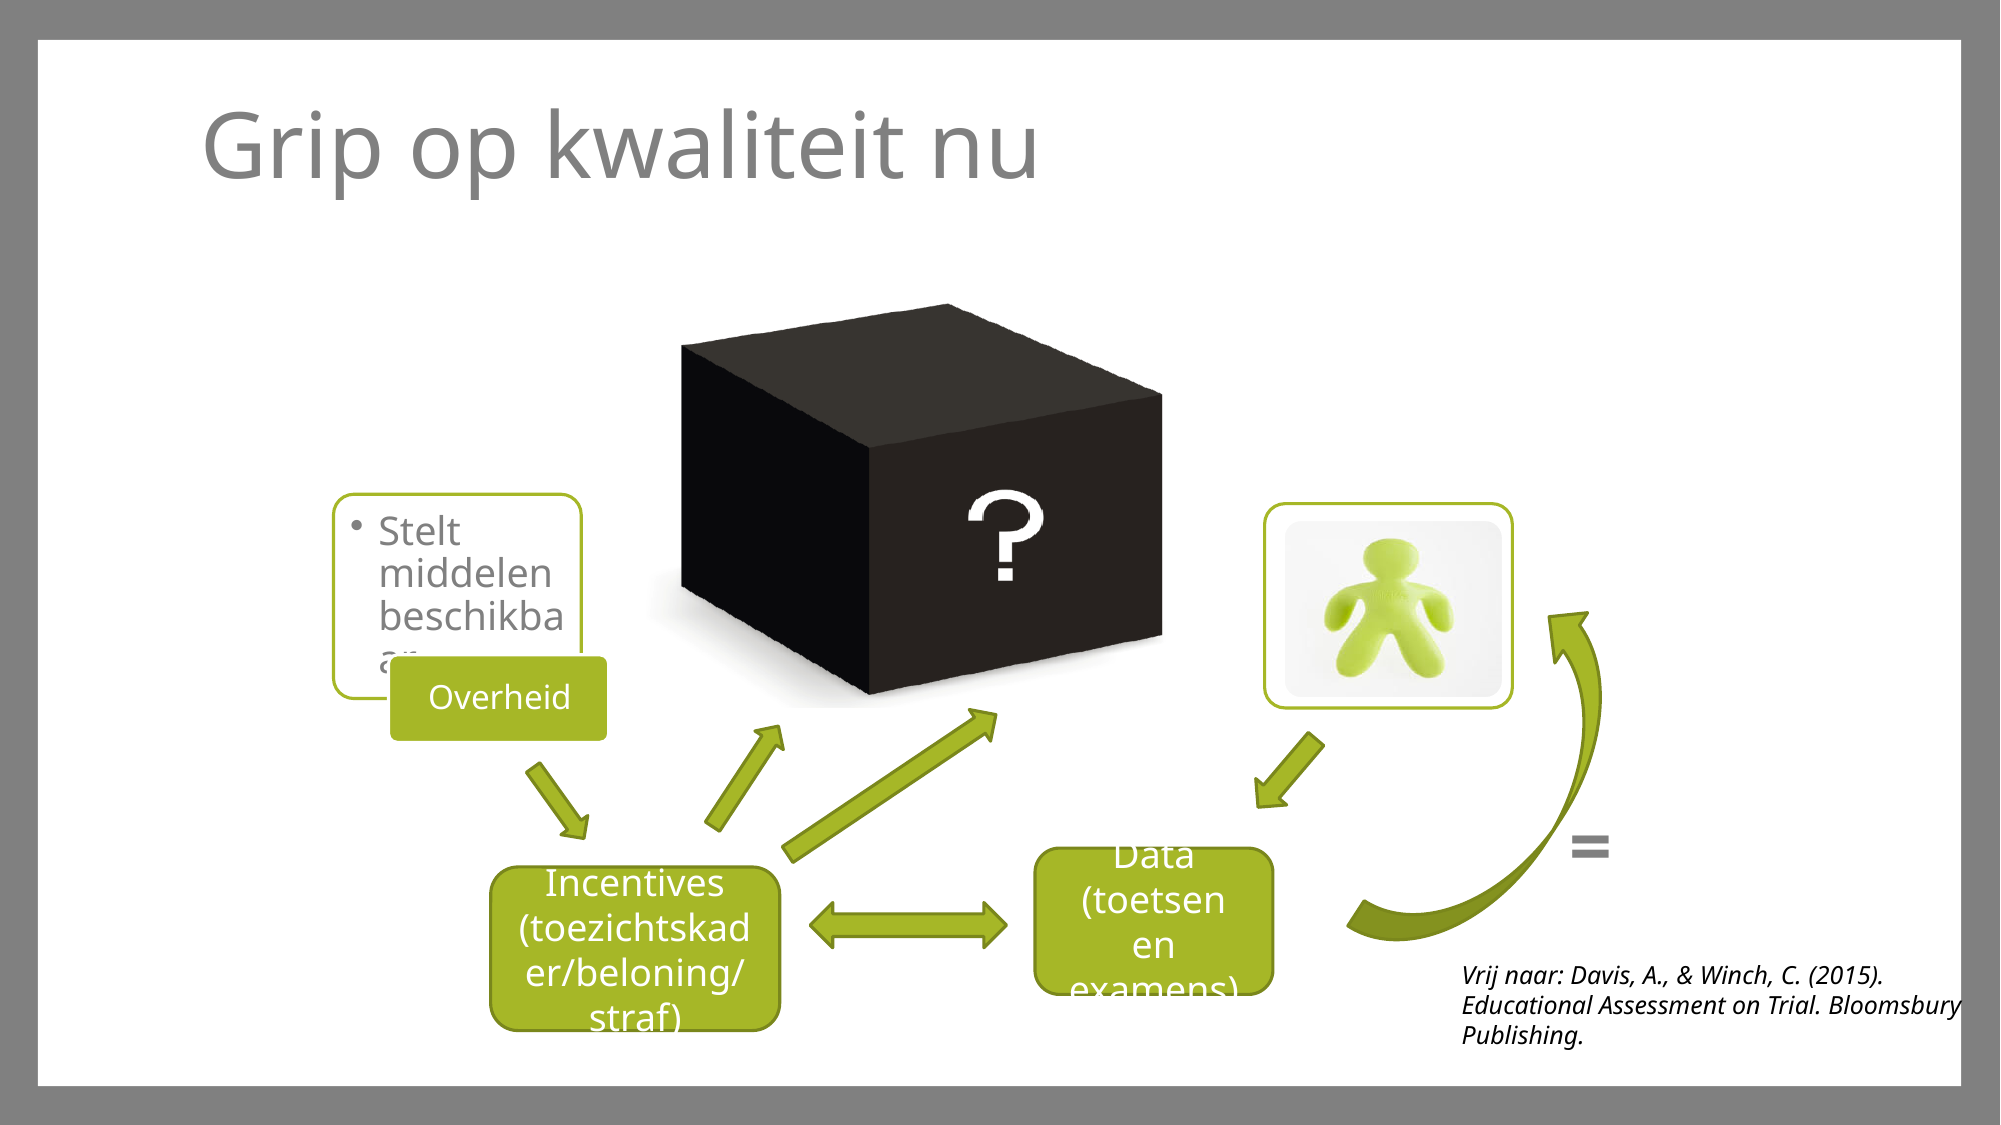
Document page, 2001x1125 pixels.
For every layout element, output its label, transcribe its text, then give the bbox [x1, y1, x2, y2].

text_box = [1554, 791, 1647, 897]
text_box Vrij naar: Davis, A., & Winch, C. (2015). Educational Assessment on Trial. Bloomsbury Publishing. [1446, 952, 1979, 1057]
text_box [555, 815, 590, 841]
text_box [1547, 611, 1602, 791]
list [97, 387, 1540, 806]
text_box [809, 901, 1008, 950]
picture [645, 289, 1199, 709]
title Grip op kwaliteit nu [184, 78, 1809, 220]
text_box [1346, 825, 1554, 942]
text_box [704, 815, 733, 833]
text_box Incentives (toezichtskader/beloning/ straf) [489, 865, 782, 1033]
text_box [781, 815, 867, 864]
text_box Data (toetsen en examens) [1033, 846, 1275, 996]
